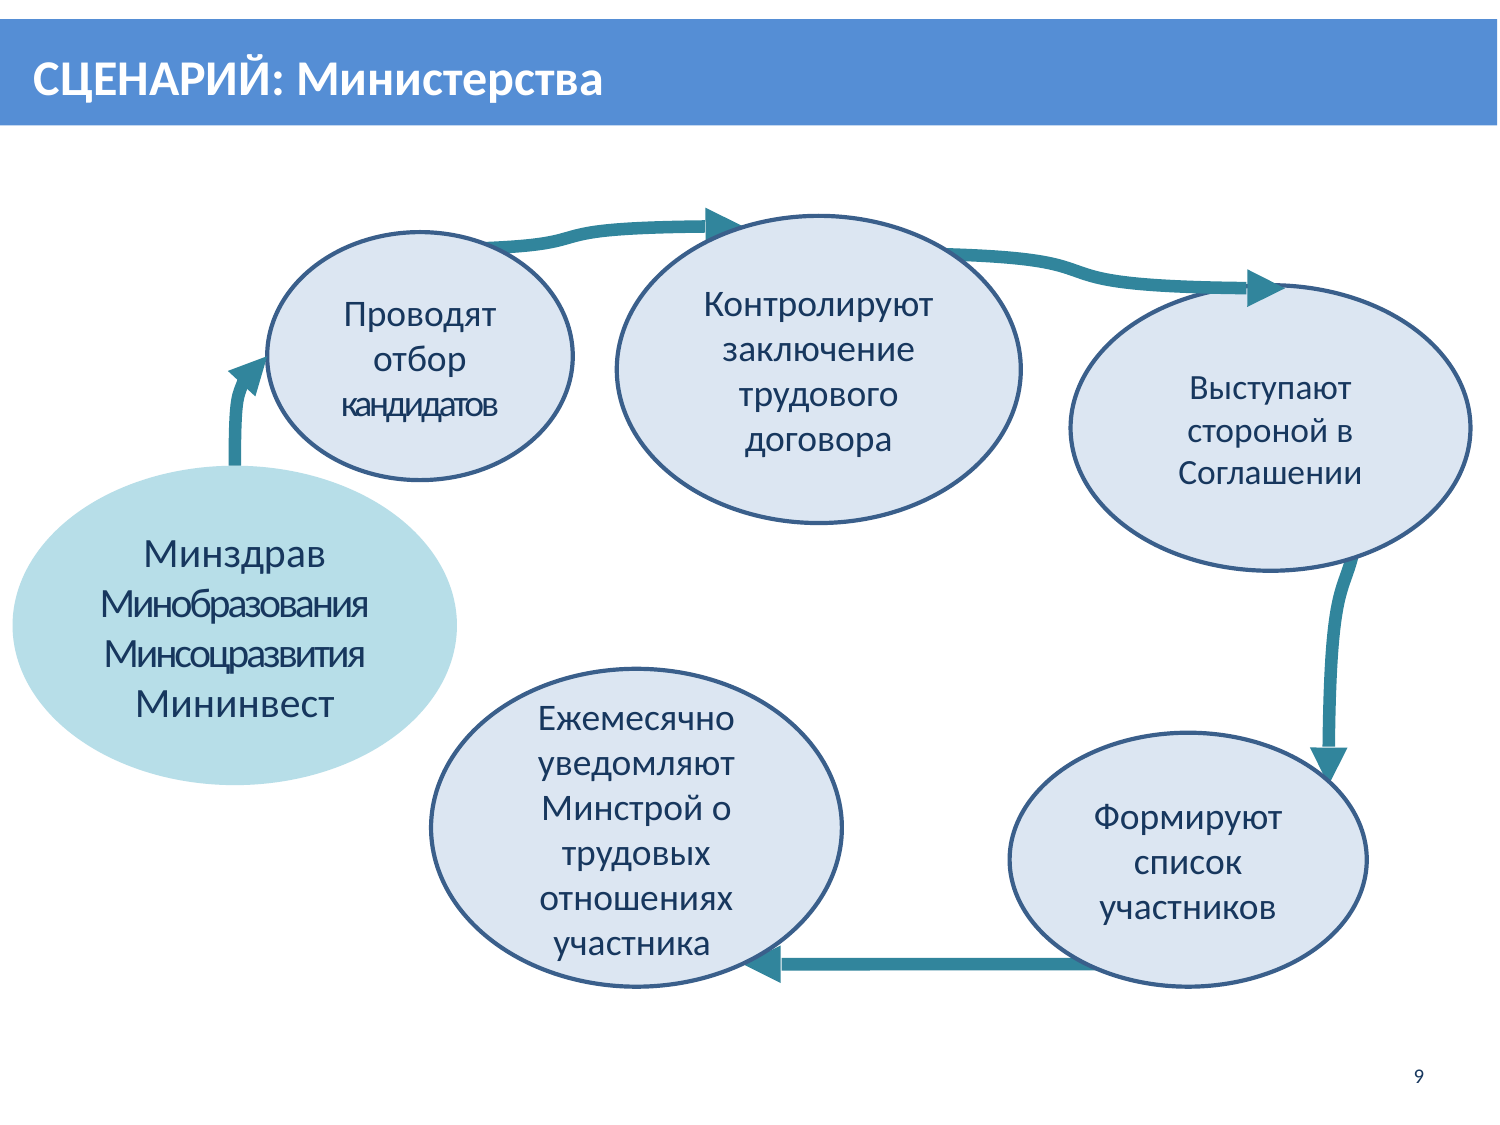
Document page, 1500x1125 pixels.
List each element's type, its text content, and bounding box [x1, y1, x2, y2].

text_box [1052, 56, 1089, 486]
text_box Формируют список участников [1007, 730, 1369, 989]
text_box Ежемесячно уведомляют Минстрой о трудовых отношениях участника [428, 666, 844, 989]
text_box 9 [1390, 1046, 1448, 1104]
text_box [195, 394, 306, 428]
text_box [1328, 356, 1364, 786]
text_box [550, 57, 575, 419]
text_box СЦЕНАРИЙ: Министерства [0, 19, 1498, 126]
text_box Проводят отбор кандидатов [265, 229, 549, 483]
text_box Минздрав Минобразования Минсоцразвития Мининвест [10, 463, 460, 788]
text_box Контролируют заключение трудового договора [614, 213, 1023, 526]
text_box Выступают стороной в Соглашении [1089, 283, 1473, 573]
